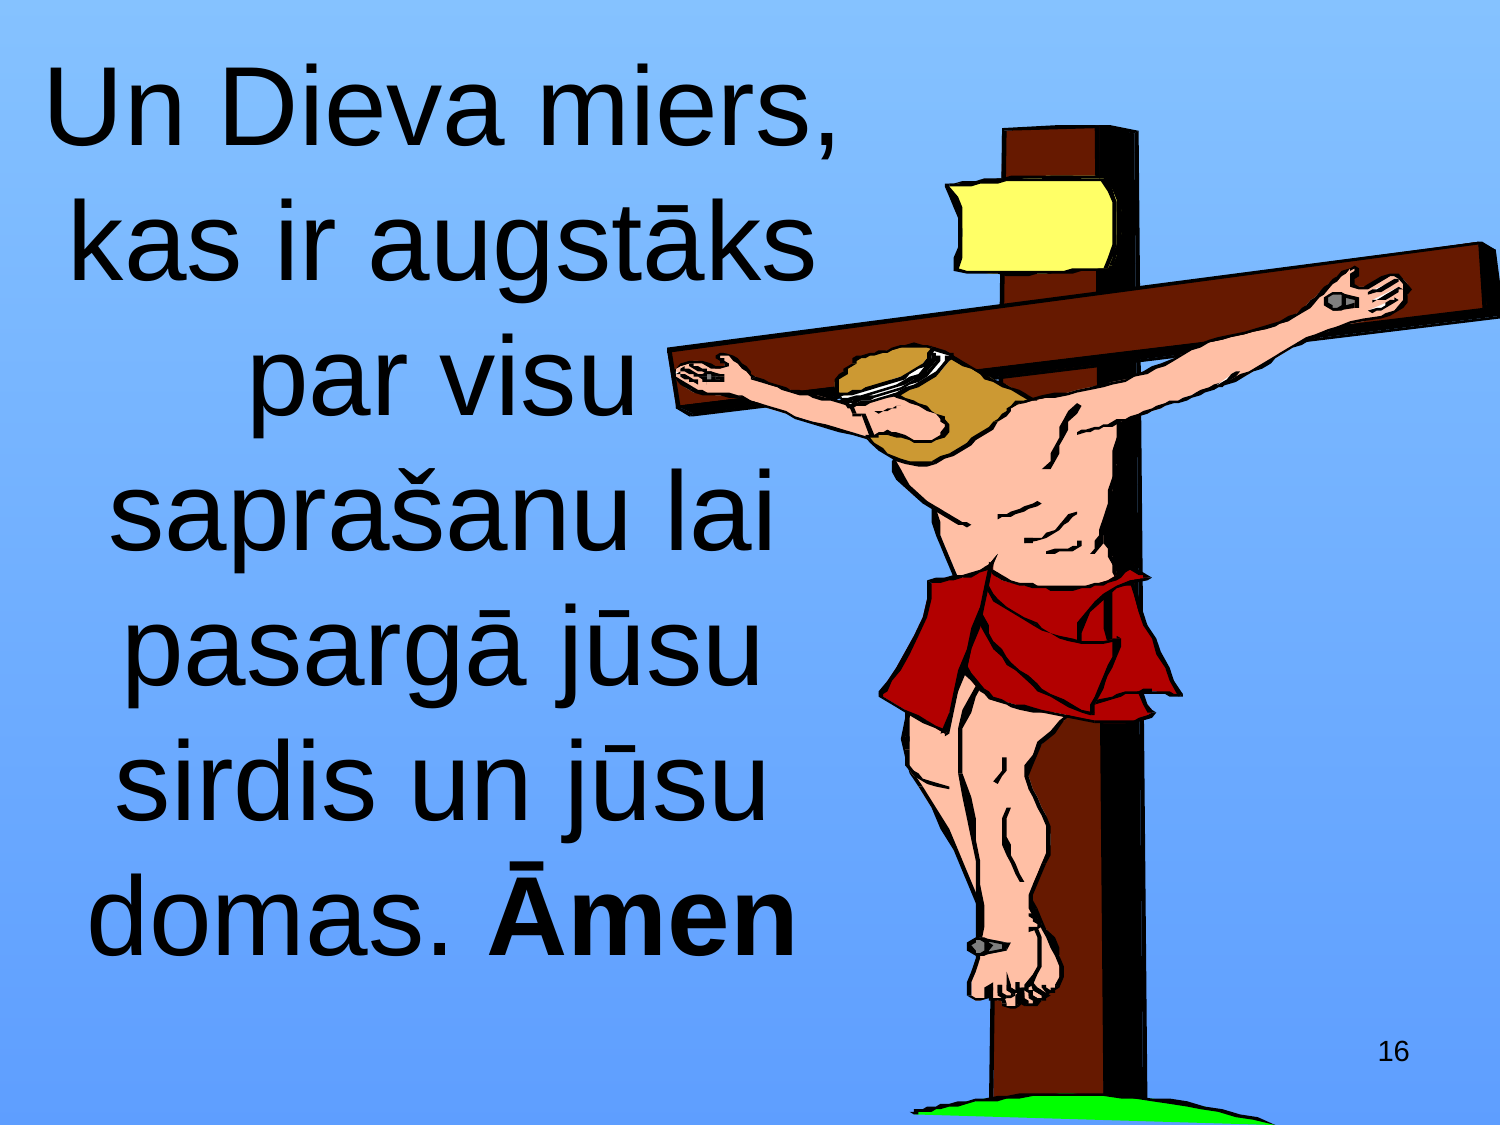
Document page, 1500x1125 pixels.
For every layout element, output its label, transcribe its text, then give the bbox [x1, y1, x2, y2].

picture [662, 125, 1500, 1125]
title Un Dieva miers, kas ir augstāks par visu saprašanu lai pasargā jūsu sirdis un jūsu domas. Āmen [17, 479, 657, 668]
